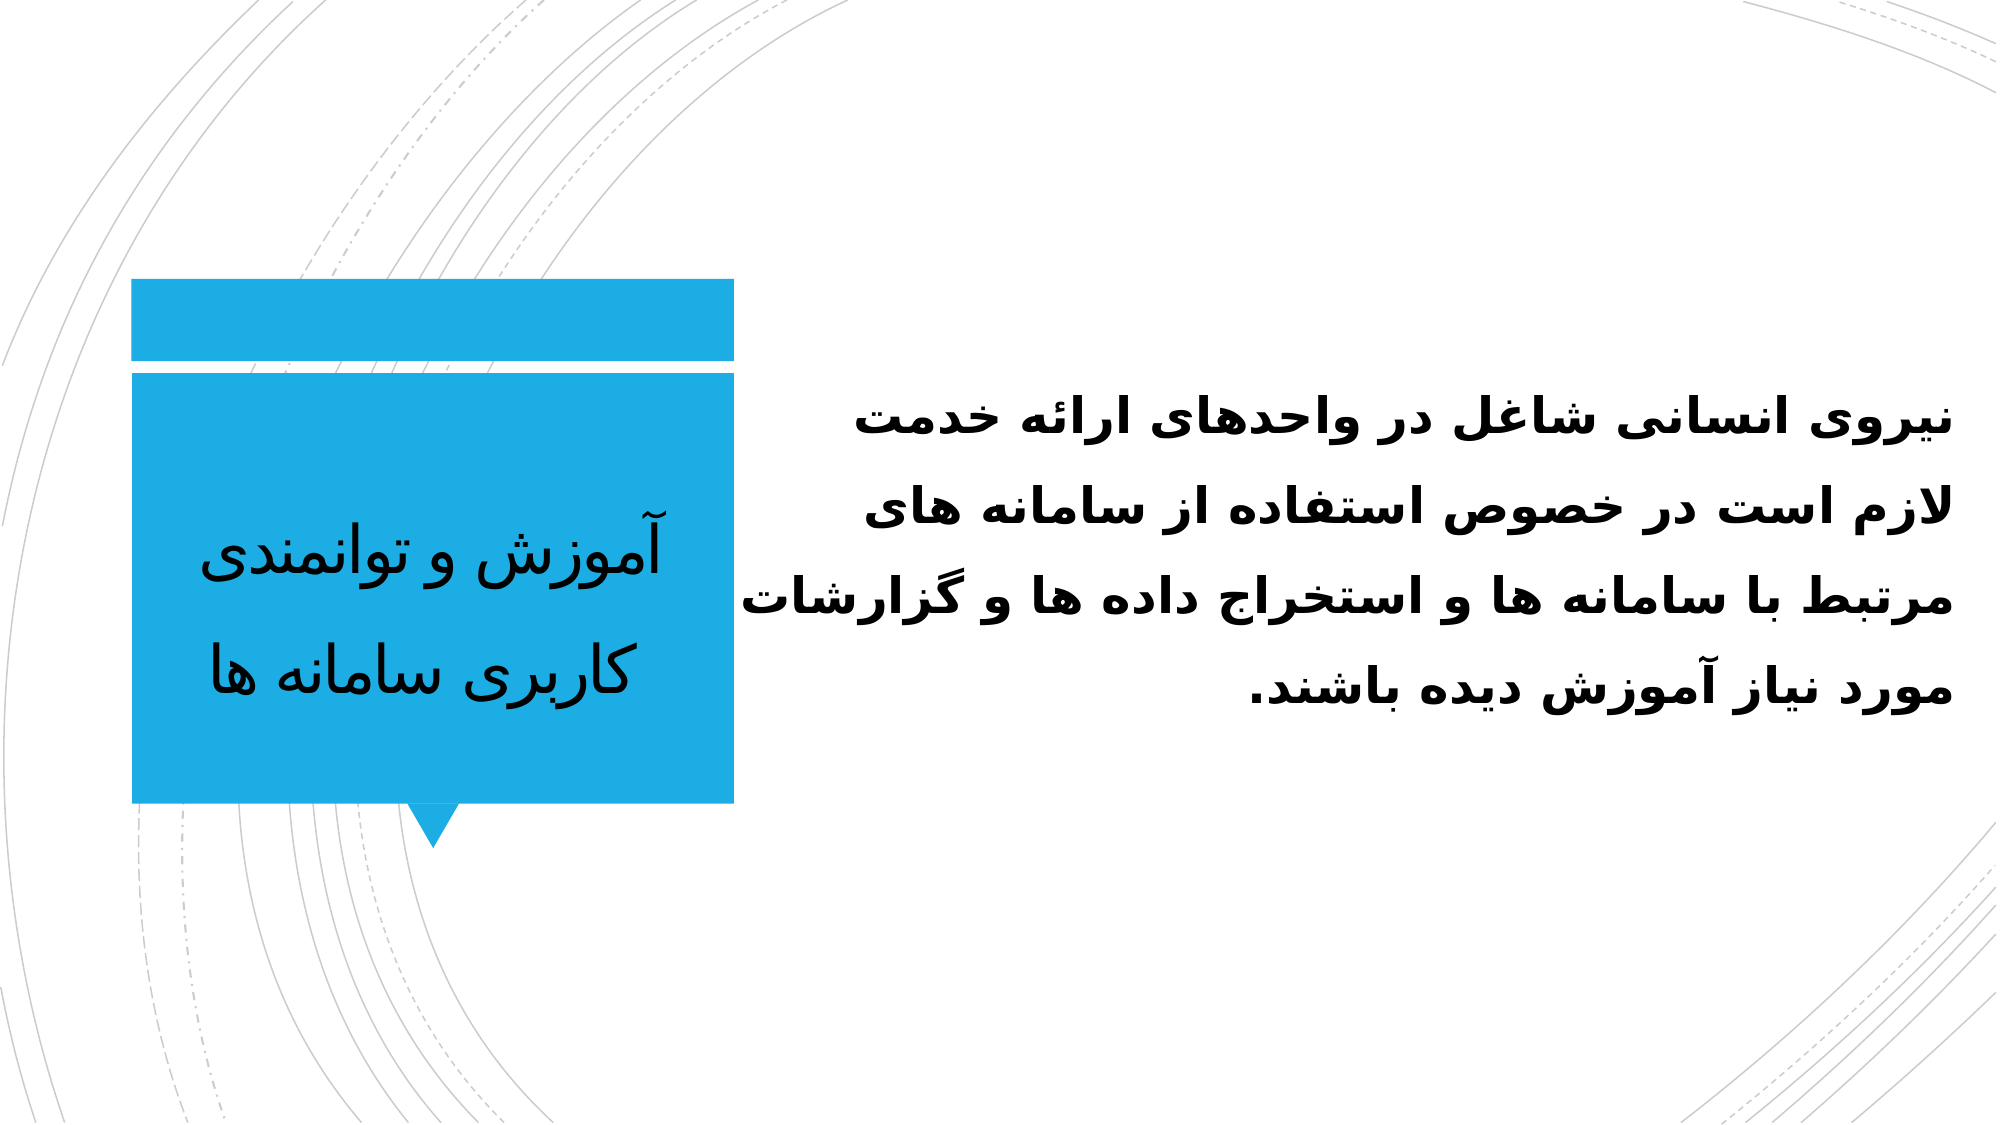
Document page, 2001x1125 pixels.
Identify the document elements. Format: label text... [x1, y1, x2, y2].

list نیروی انسانی شاغل در واحدهای ارائه خدمت لازم است در خصوص استفاده از سامانه های مرتبط با سامانه ها و استخراج داده ها و گزارشات مورد نیاز آموزش دیده باشند. [719, 102, 1972, 964]
title آموزش و توانمندی کاربری سامانه ها [145, 385, 719, 789]
